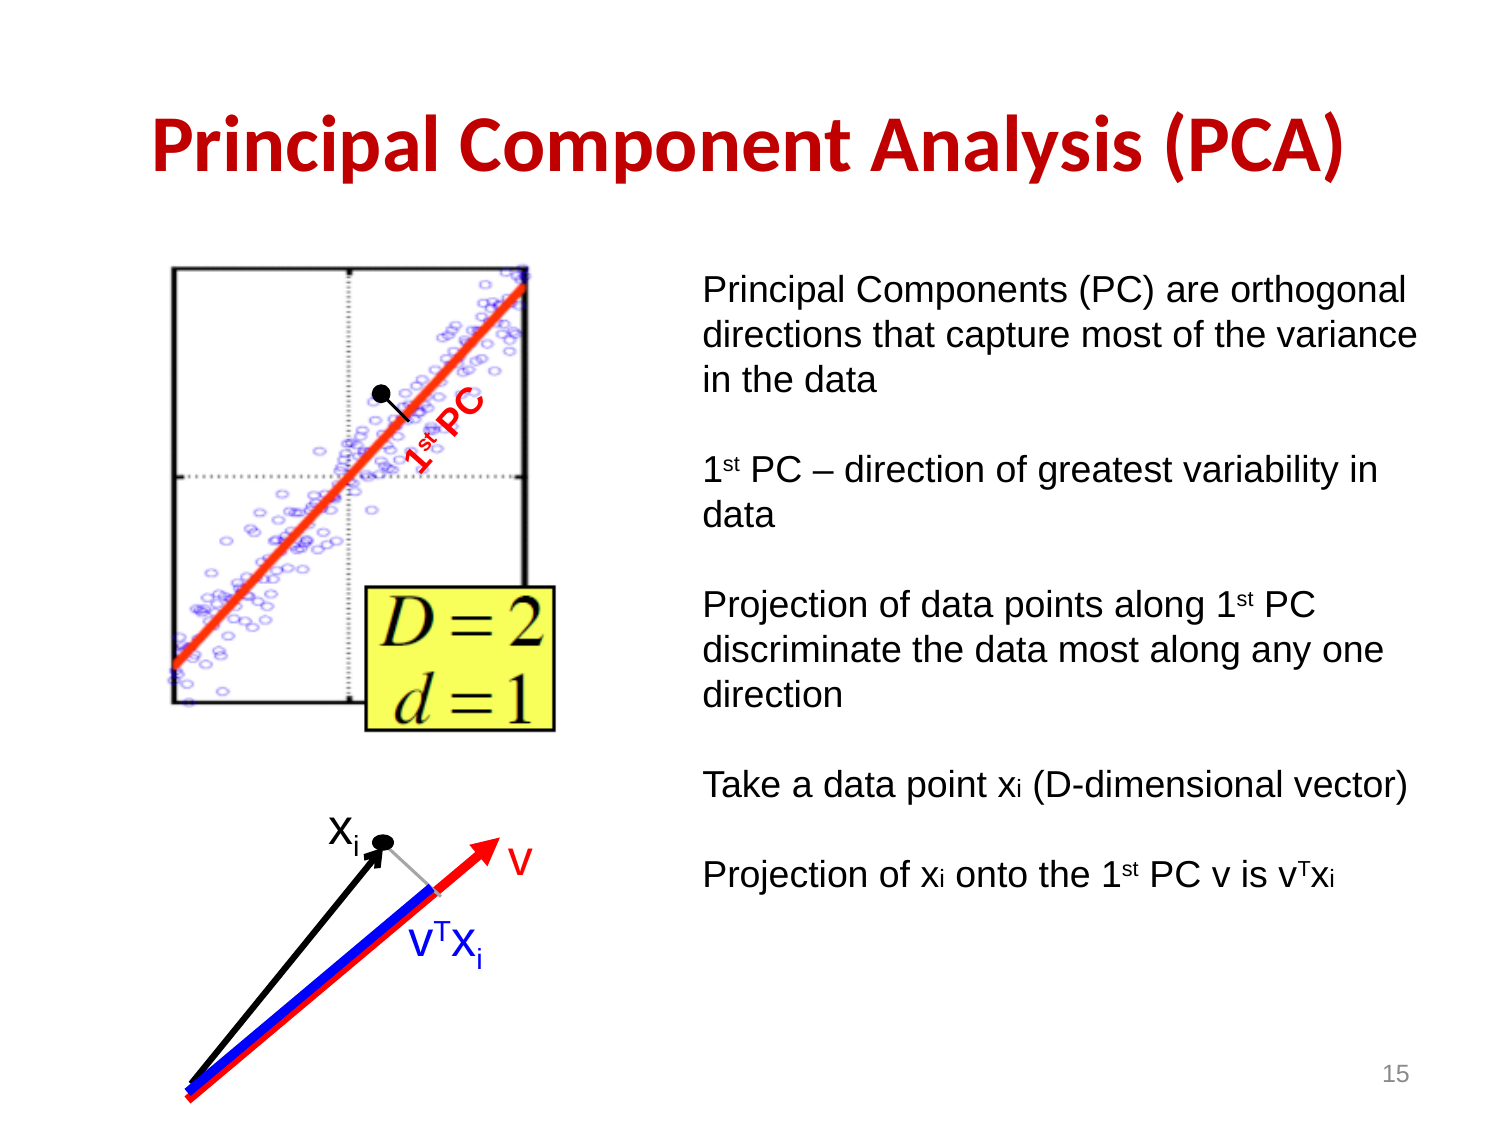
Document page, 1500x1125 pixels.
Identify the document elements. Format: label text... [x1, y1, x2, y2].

slide_number 15 [1074, 1042, 1425, 1103]
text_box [187, 786, 549, 1101]
title Principal Component Analysis (PCA) [75, 45, 1425, 233]
picture [82, 227, 601, 763]
text_box Principal Components (PC) are orthogonal directions that capture most of the variance in the data 1st PC – direction of greatest variability in data Projection of data points along 1st PC discriminate the data most along any one direction Take a data point xi (D-dimensional vector) Projection of xi onto the 1st PC v is vTxi [687, 257, 1438, 933]
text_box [374, 387, 410, 422]
